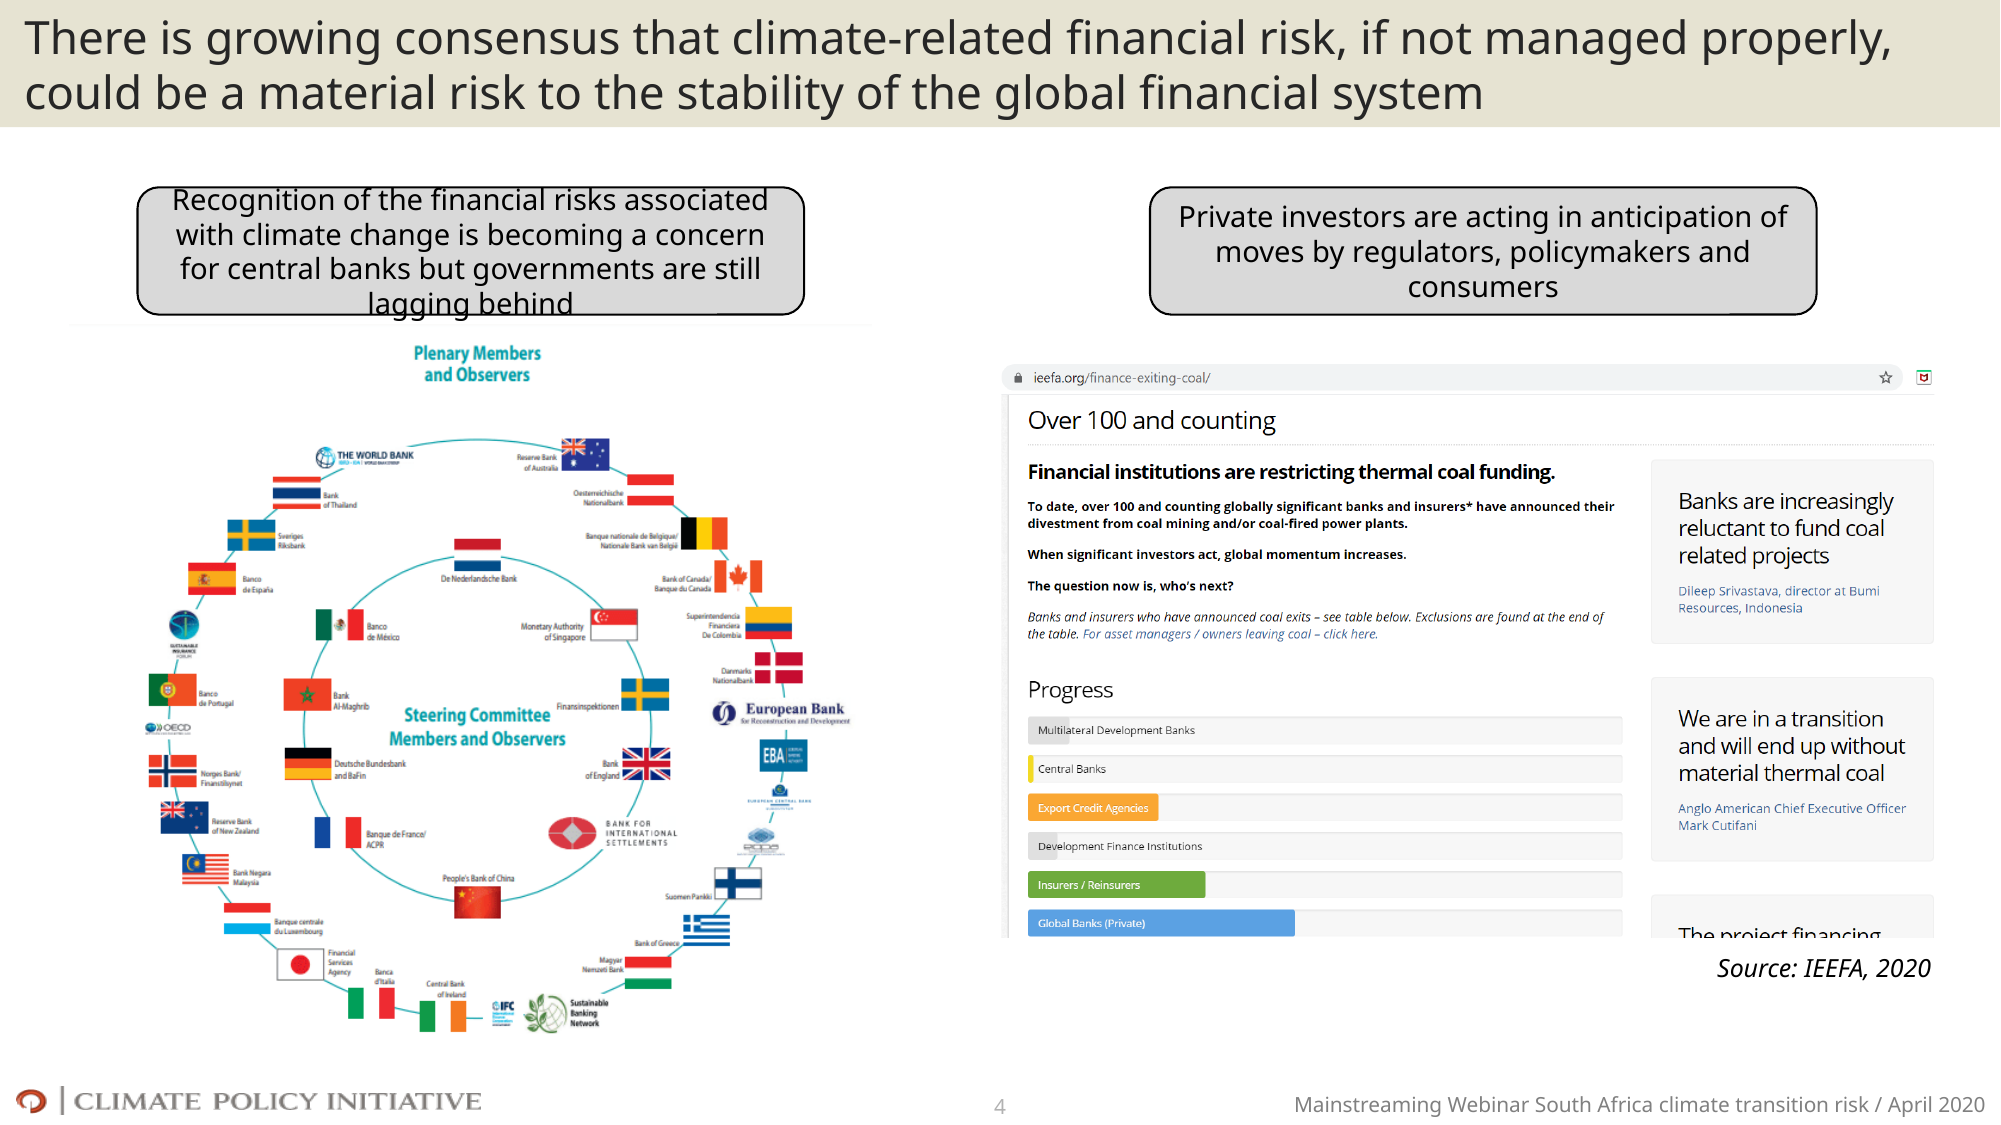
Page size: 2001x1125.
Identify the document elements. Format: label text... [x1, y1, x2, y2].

picture [16, 1086, 481, 1115]
text_box Recognition of the financial risks associated with climate change is becoming a concern for central banks but governments are still lagging behind [135, 185, 807, 317]
text_box Source: IEEFA, 2020 [1702, 945, 1999, 991]
picture [1001, 362, 1935, 938]
picture [69, 324, 873, 1044]
title There is growing consensus that climate-related financial risk, if not managed properly, could be a material risk to the stability of the global financial system [0, 0, 2000, 128]
slide_number 4 [766, 1089, 1234, 1125]
text_box Private investors are acting in anticipation of moves by regulators, policymakers and consumers [1147, 185, 1819, 317]
